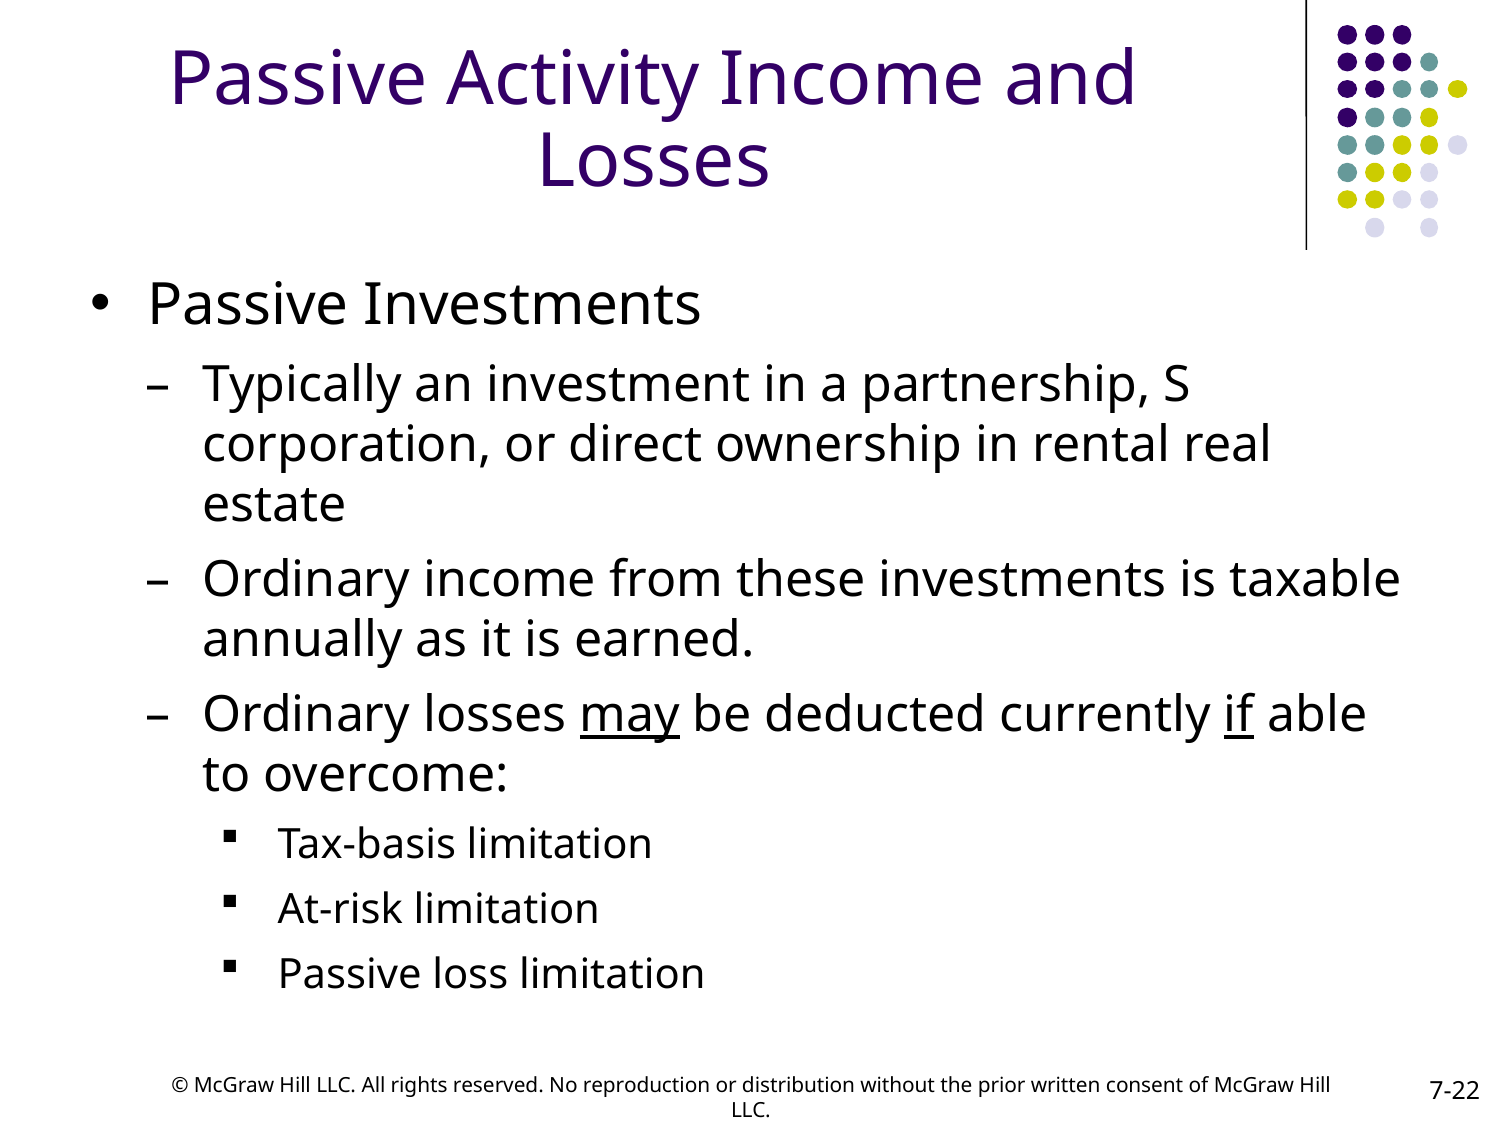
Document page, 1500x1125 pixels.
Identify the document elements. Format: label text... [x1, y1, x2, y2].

title Passive Activity Income and Losses [32, 8, 1275, 234]
list Passive Investments Typically an investment in a partnership, S corporation, or direct ownership in rental real estate Ordinary income from these investments is taxable annually as it is earned. Ordinary losses may be deducted currently if able to overcome: Tax-basis limitation At-risk limitation Passive loss limitation [75, 259, 1425, 1062]
slide_number 7-22 [1345, 1061, 1496, 1122]
